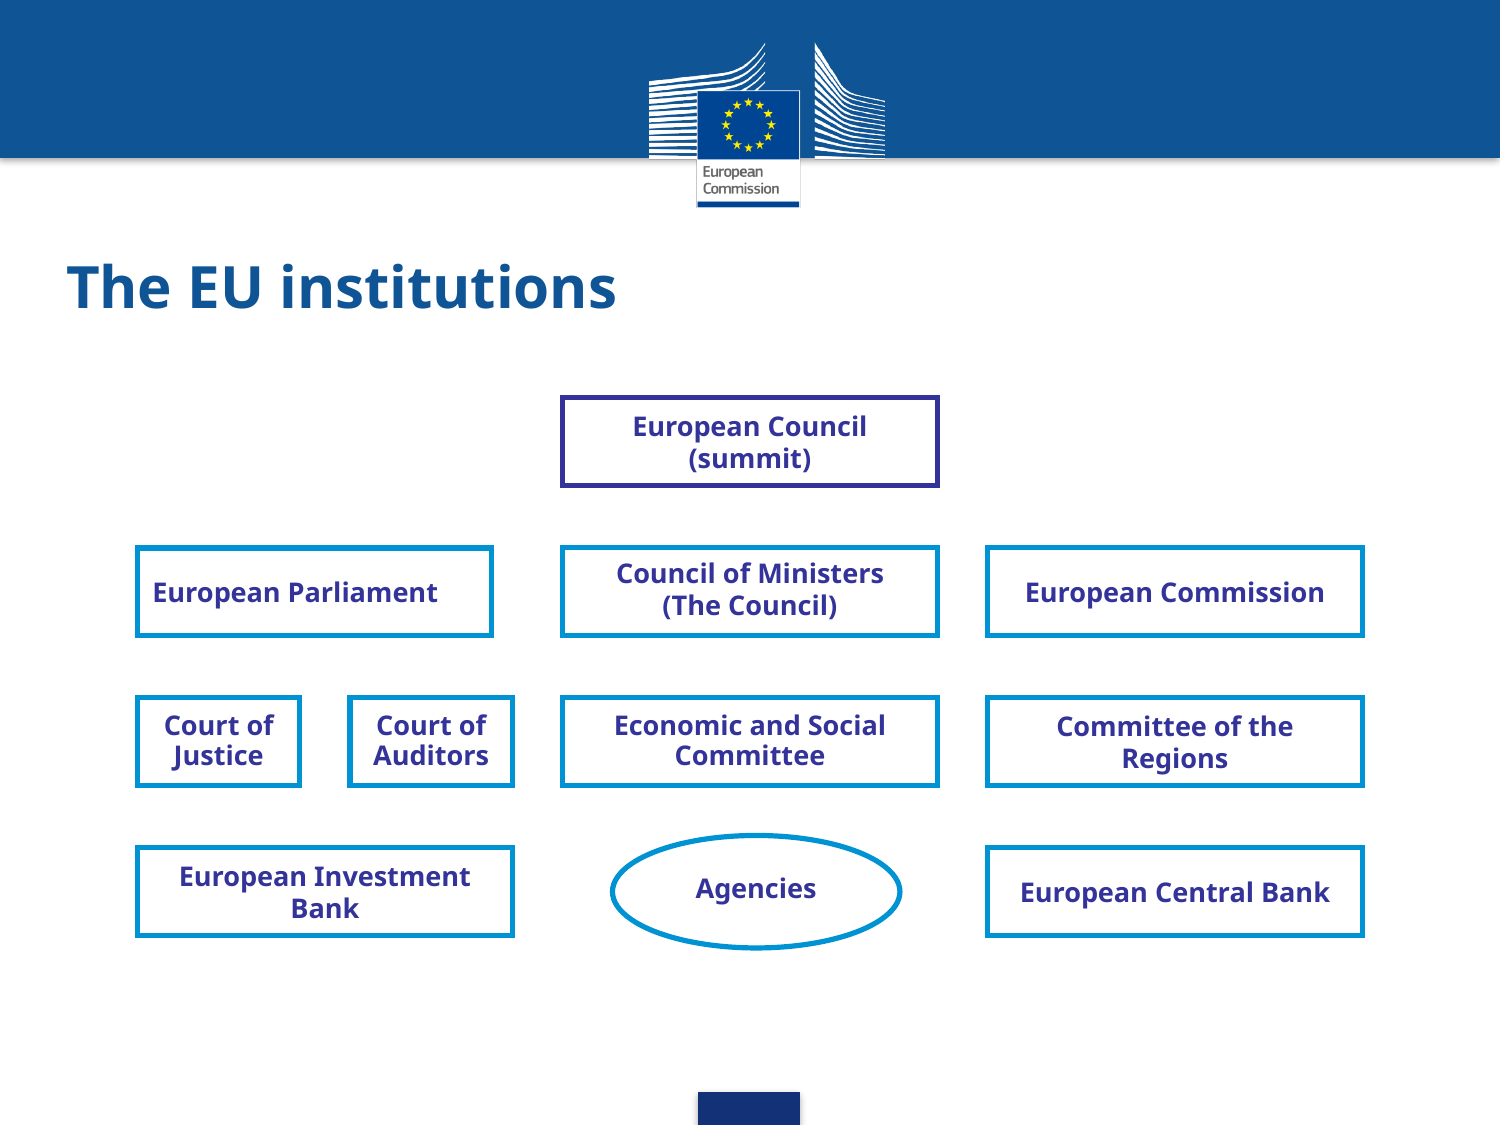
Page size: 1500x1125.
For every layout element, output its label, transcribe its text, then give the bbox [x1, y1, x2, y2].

text_box Court of Justice [137, 697, 300, 786]
text_box Economic and Social Committee [562, 697, 938, 786]
text_box Committee of the Regions [987, 697, 1363, 786]
text_box European Commission [987, 547, 1363, 636]
text_box Council of Ministers (The Council) [562, 547, 938, 636]
text_box European Investment Bank [137, 847, 513, 936]
text_box European Central Bank [987, 847, 1363, 936]
text_box [645, 835, 868, 856]
text_box [630, 919, 882, 948]
text_box Agencies [587, 856, 925, 919]
subtitle European Parliament [137, 547, 492, 636]
text_box Court of Auditors [349, 697, 513, 786]
picture [649, 42, 885, 208]
text_box The EU institutions institutions [51, 243, 1270, 327]
text_box European Council (summit) [562, 397, 938, 486]
